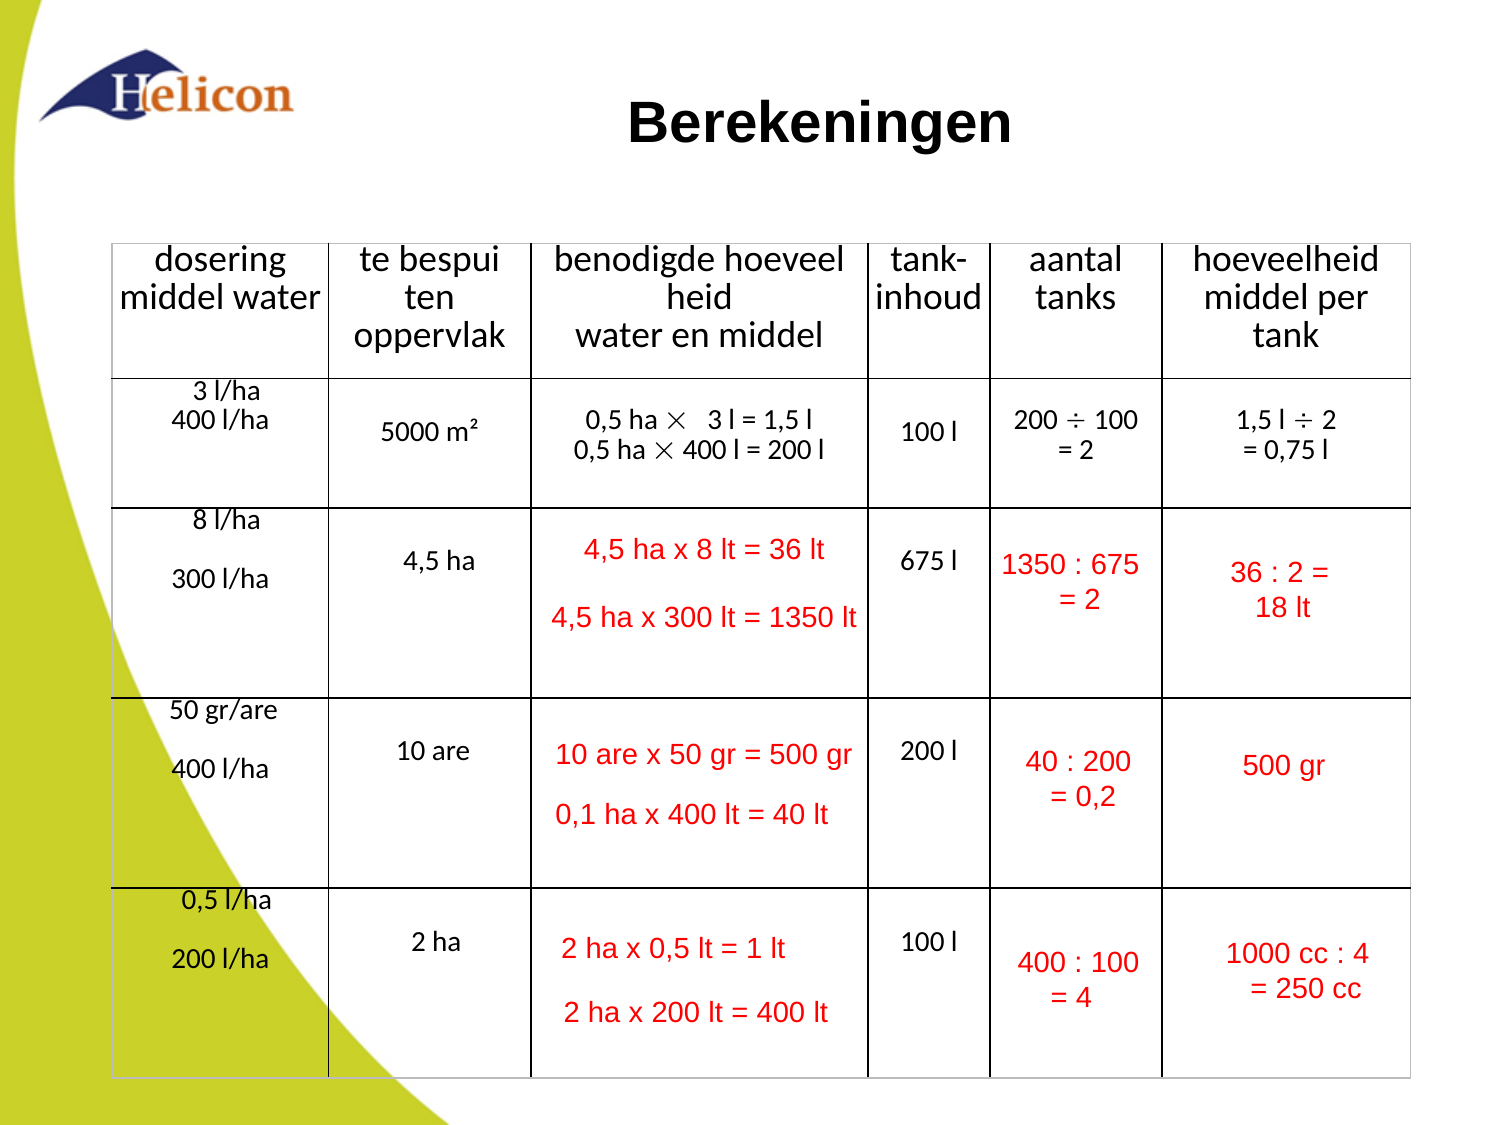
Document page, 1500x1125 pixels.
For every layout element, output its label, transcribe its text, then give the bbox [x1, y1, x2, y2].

table_cell 2 ha [329, 889, 530, 1077]
table_header aan­tal tanks [991, 244, 1161, 378]
table_header dose­ring middel wa­ter [113, 244, 328, 378]
table_cell [532, 509, 867, 697]
table_cell 4,5 ha [329, 509, 530, 697]
table_cell 0,5 ha  3 l = 1,5 l 0,5 ha  400 l = 200 l [532, 379, 867, 507]
table_cell 200 l [869, 699, 989, 887]
table_cell 100 l [869, 889, 989, 1077]
text_box 4,5 ha x 300 lt = 1350 lt [536, 590, 873, 641]
table_cell [991, 699, 1161, 887]
text_box 10 are x 50 gr = 500 gr [540, 727, 868, 778]
table_cell [532, 699, 867, 887]
table_header benodigde hoe­veel­heid water en middel [532, 244, 867, 378]
table_header tank- in­h­oud [869, 244, 989, 378]
text_box 2 ha x 0,5 lt = 1 lt [546, 922, 801, 972]
text_box 40 : 200 = 0,2 [1010, 735, 1155, 820]
table_cell [1163, 509, 1410, 697]
text_box 2 ha x 200 lt = 400 lt [548, 985, 844, 1036]
table_cell 100 l [869, 379, 989, 507]
table_cell 5000 m² [329, 379, 530, 507]
table_cell [991, 889, 1161, 1077]
table_cell 8 l/ha 300 l/ha [113, 509, 328, 697]
text_box 1350 : 675 = 2 [986, 537, 1155, 623]
table_cell 1,5 l  2 = 0,75 l [1163, 379, 1410, 507]
text_box 36 : 2 = 18 lt [1215, 546, 1353, 631]
title Berekeningen [183, 67, 1459, 172]
table_cell 50 gr/are 400 l/ha [113, 699, 328, 887]
table_cell 0,5 l/ha 200 l/ha [113, 889, 328, 1077]
table_cell [1163, 699, 1410, 887]
table_cell 10 are [329, 699, 530, 887]
table_header te be­spui­ten opper­vlak [329, 244, 530, 378]
table_cell 3 l/ha 400 l/ha [113, 379, 328, 507]
text_box 1000 cc : 4 = 250 cc [1210, 927, 1393, 1012]
text_box 400 : 100 = 4 [1002, 935, 1155, 1021]
table_header hoeveel­heid middel per tank [1163, 244, 1410, 378]
text_box 0,1 ha x 400 lt = 40 lt [540, 787, 844, 883]
table_cell 200  100 = 2 [991, 379, 1161, 507]
table_cell 675 l [869, 509, 989, 697]
picture [0, 0, 1500, 1125]
table_cell [532, 889, 867, 1077]
text_box 4,5 ha x 8 lt = 36 lt [569, 522, 841, 573]
table_cell [1163, 889, 1410, 1077]
text_box 500 gr [1227, 739, 1341, 789]
table_cell [991, 509, 1161, 697]
